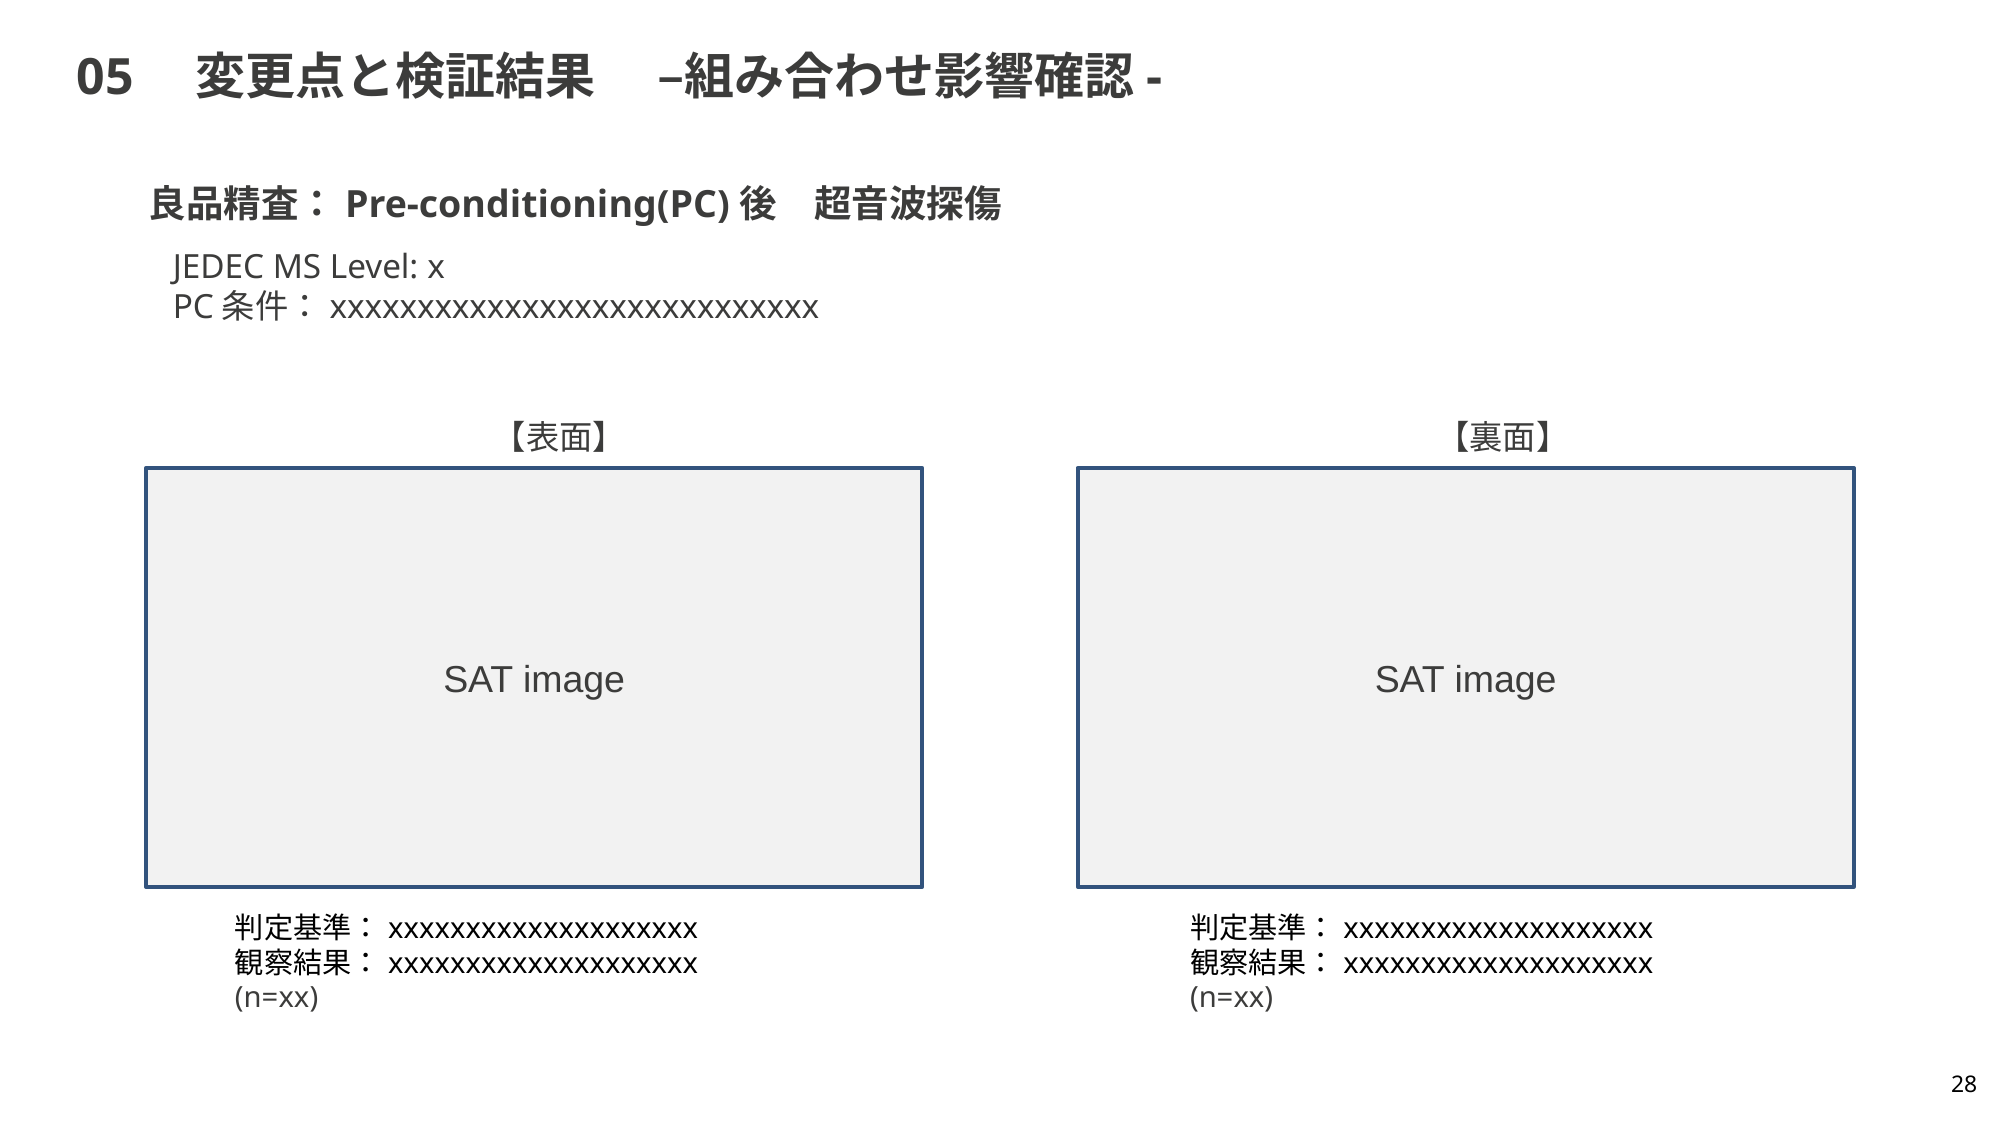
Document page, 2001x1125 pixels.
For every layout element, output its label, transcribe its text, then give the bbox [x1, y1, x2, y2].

text_box 【裏面】 [1421, 409, 1591, 464]
text_box JEDEC MS Level: x PC条件：xxxxxxxxxxxxxxxxxxxxxxxxxxxx [158, 238, 835, 333]
text_box SAT image [1076, 466, 1856, 889]
text_box 判定基準：xxxxxxxxxxxxxxxxxxxx 観察結果：xxxxxxxxxxxxxxxxxxxx (n=xx) [1175, 901, 1669, 1057]
text_box 判定基準：xxxxxxxxxxxxxxxxxxxx 観察結果：xxxxxxxxxxxxxxxxxxxx (n=xx) [220, 901, 714, 1057]
text_box SAT image [144, 466, 924, 889]
text_box 良品精査：Pre-conditioning(PC)後 超音波探傷 [133, 172, 1017, 233]
title 05 変更点と検証結果 –組み合わせ影響確認- [0, 0, 1877, 123]
text_box 【表面】 [477, 409, 647, 464]
